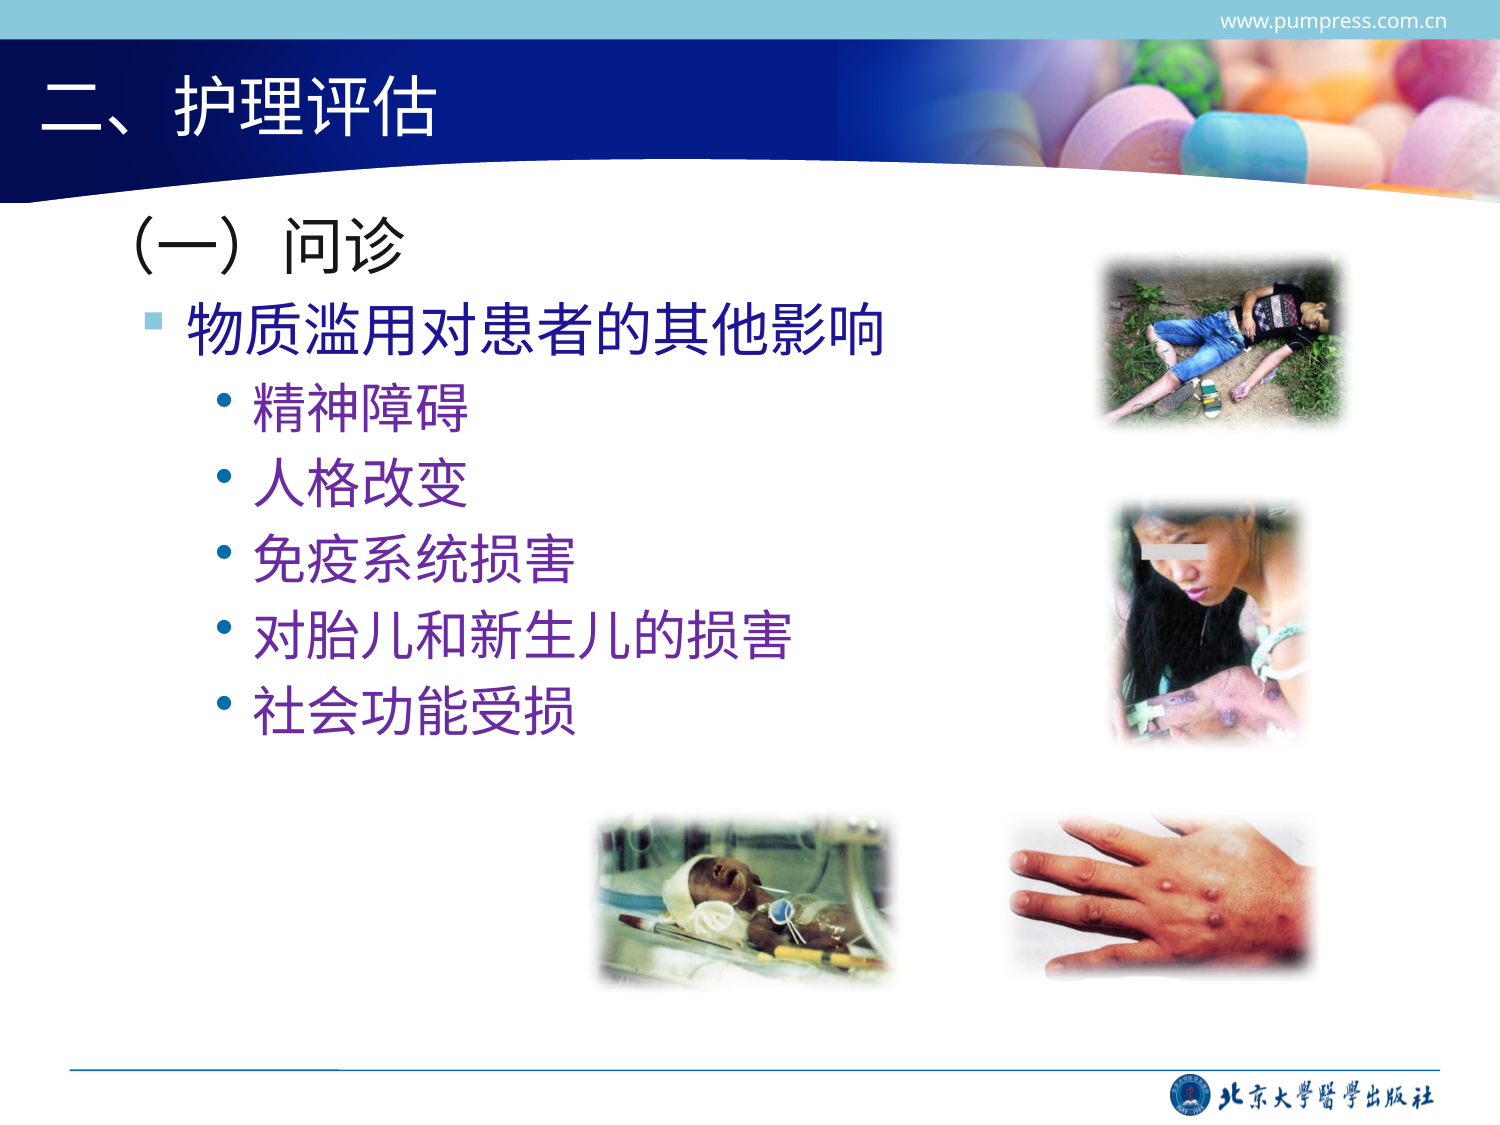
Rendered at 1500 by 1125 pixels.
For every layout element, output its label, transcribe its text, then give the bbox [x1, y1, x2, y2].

list （一）问诊 物质滥用对患者的其他影响 精神障碍 人格改变 免疫系统损害 对胎儿和新生儿的损害 社会功能受损 [49, 198, 1463, 1026]
title 二、护理评估 [23, 58, 1349, 152]
picture [585, 808, 903, 997]
picture [1089, 245, 1356, 437]
picture [995, 808, 1325, 987]
picture [1101, 491, 1316, 753]
picture [0, 40, 1500, 203]
picture [1170, 1074, 1436, 1118]
slide_number www.pumpress.com.cn [1024, 0, 1463, 38]
